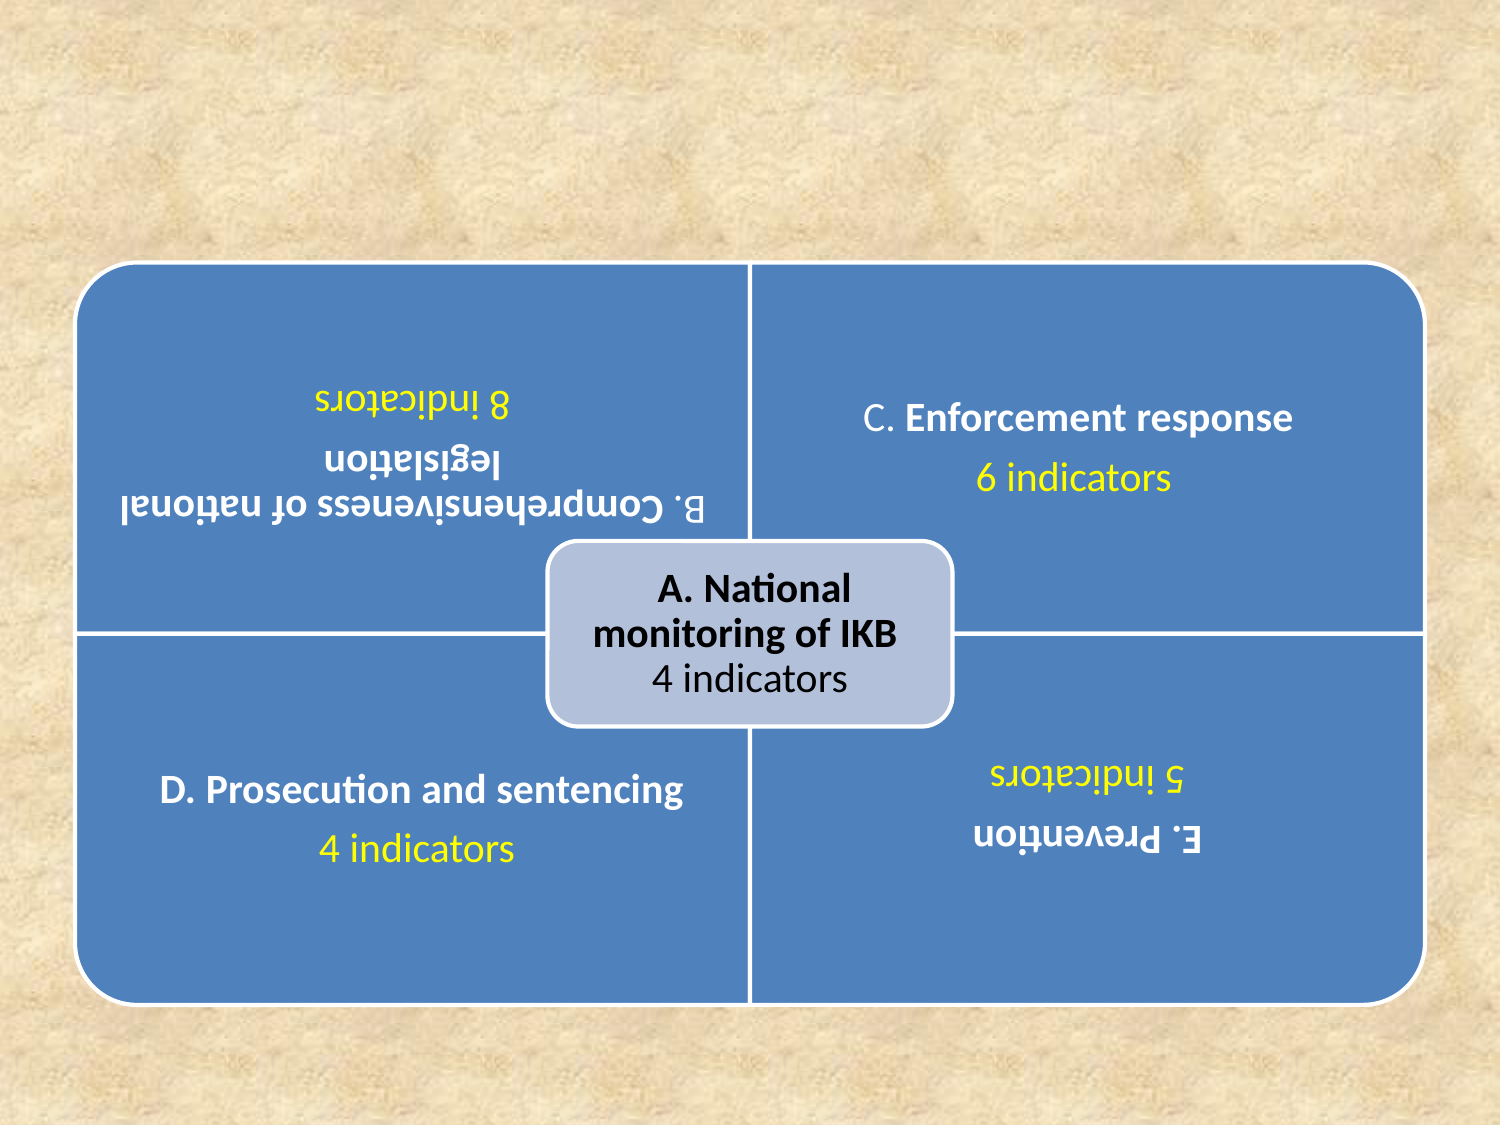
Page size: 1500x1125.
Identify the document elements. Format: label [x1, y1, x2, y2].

picture [0, 0, 1500, 1125]
list [74, 262, 1426, 1006]
